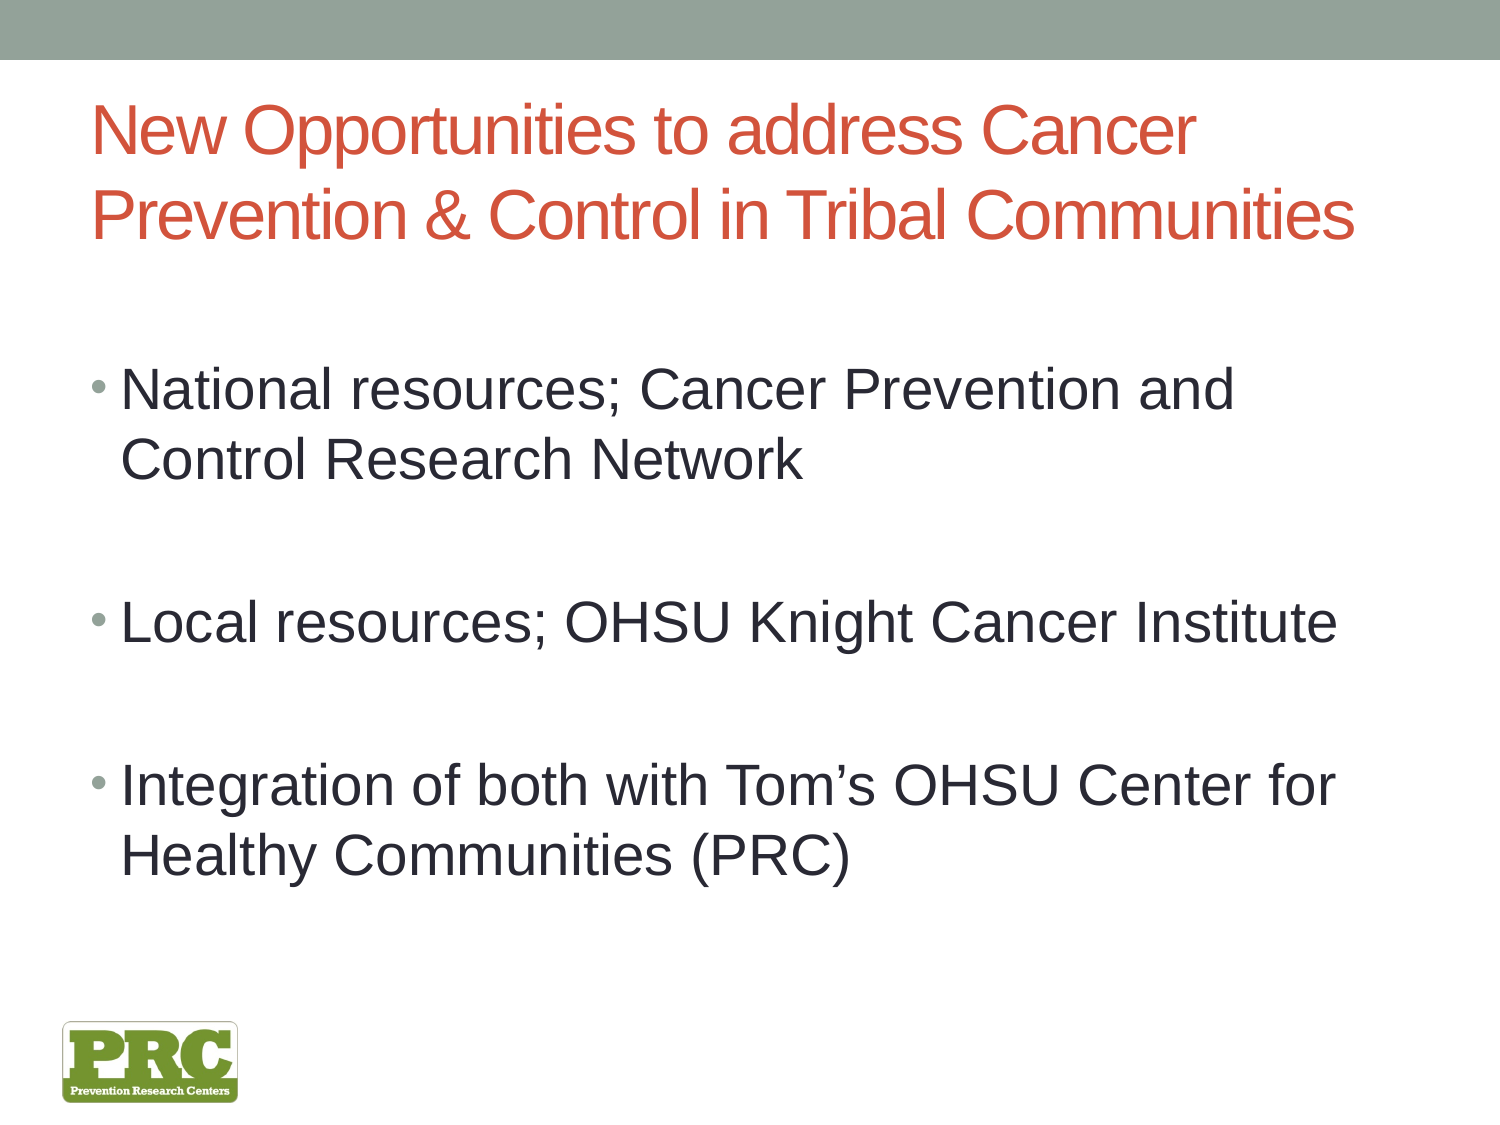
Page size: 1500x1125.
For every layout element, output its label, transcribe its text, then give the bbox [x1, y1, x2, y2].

title New Opportunities to address Cancer Prevention & Control in Tribal Communities [75, 87, 1425, 250]
picture [62, 1021, 238, 1103]
list National resources; Cancer Prevention and Control Research Network Local resources; OHSU Knight Cancer Institute Integration of both with Tom’s OHSU Center for Healthy Communities (PRC) [75, 262, 1363, 1063]
